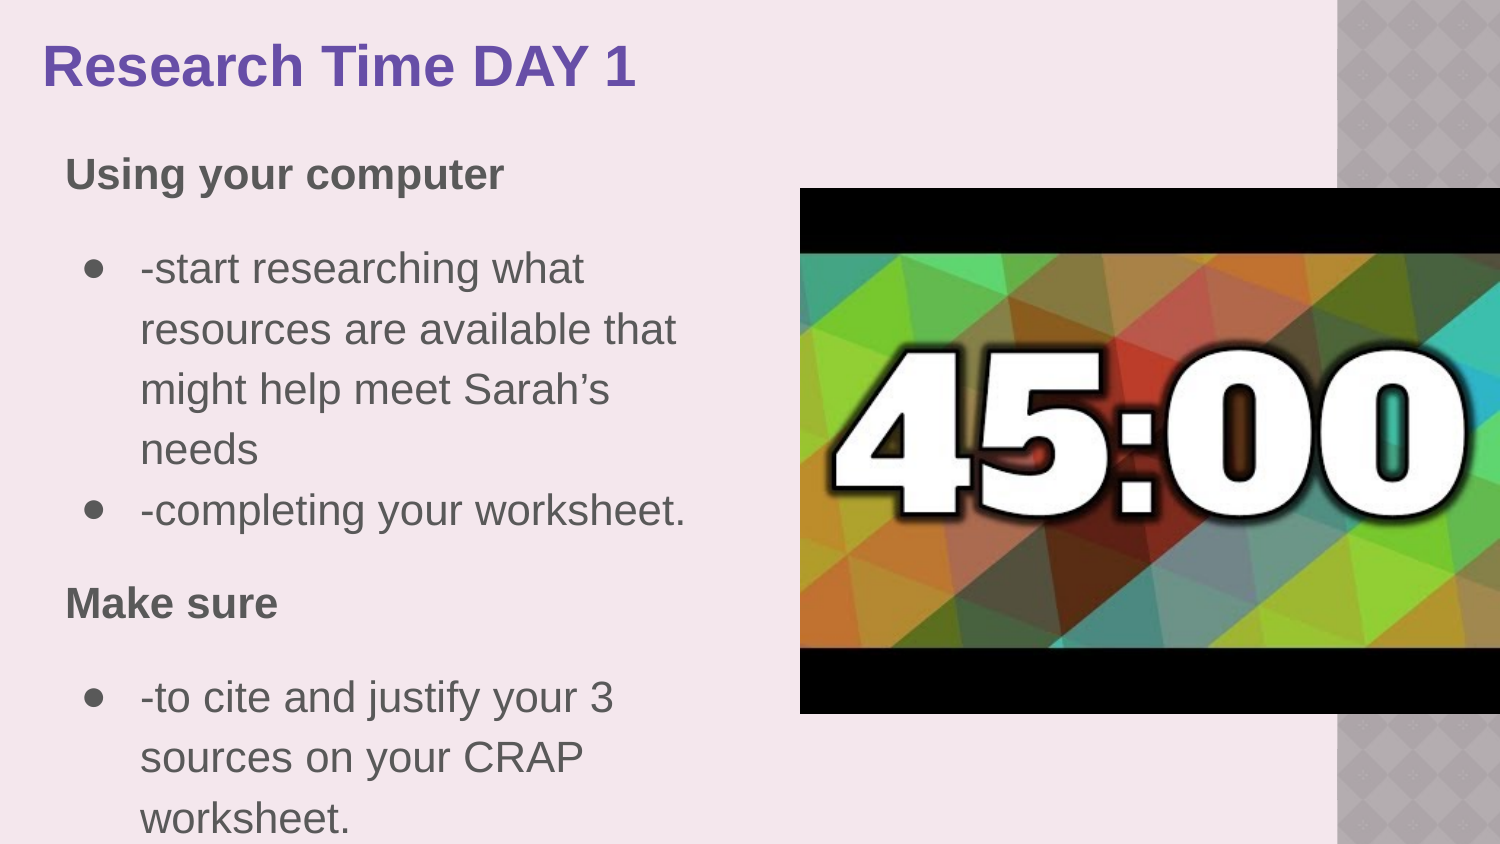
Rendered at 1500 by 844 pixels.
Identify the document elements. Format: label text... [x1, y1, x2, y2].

picture [799, 188, 1500, 715]
text_box Research Time DAY 1 [27, 13, 1425, 108]
text_box Using your computer -start researching what resources are available that might help meet Sarah’s needs -completing your worksheet. Make sure -to cite and justify your 3 sources on your CRAP worksheet. [50, 123, 750, 829]
